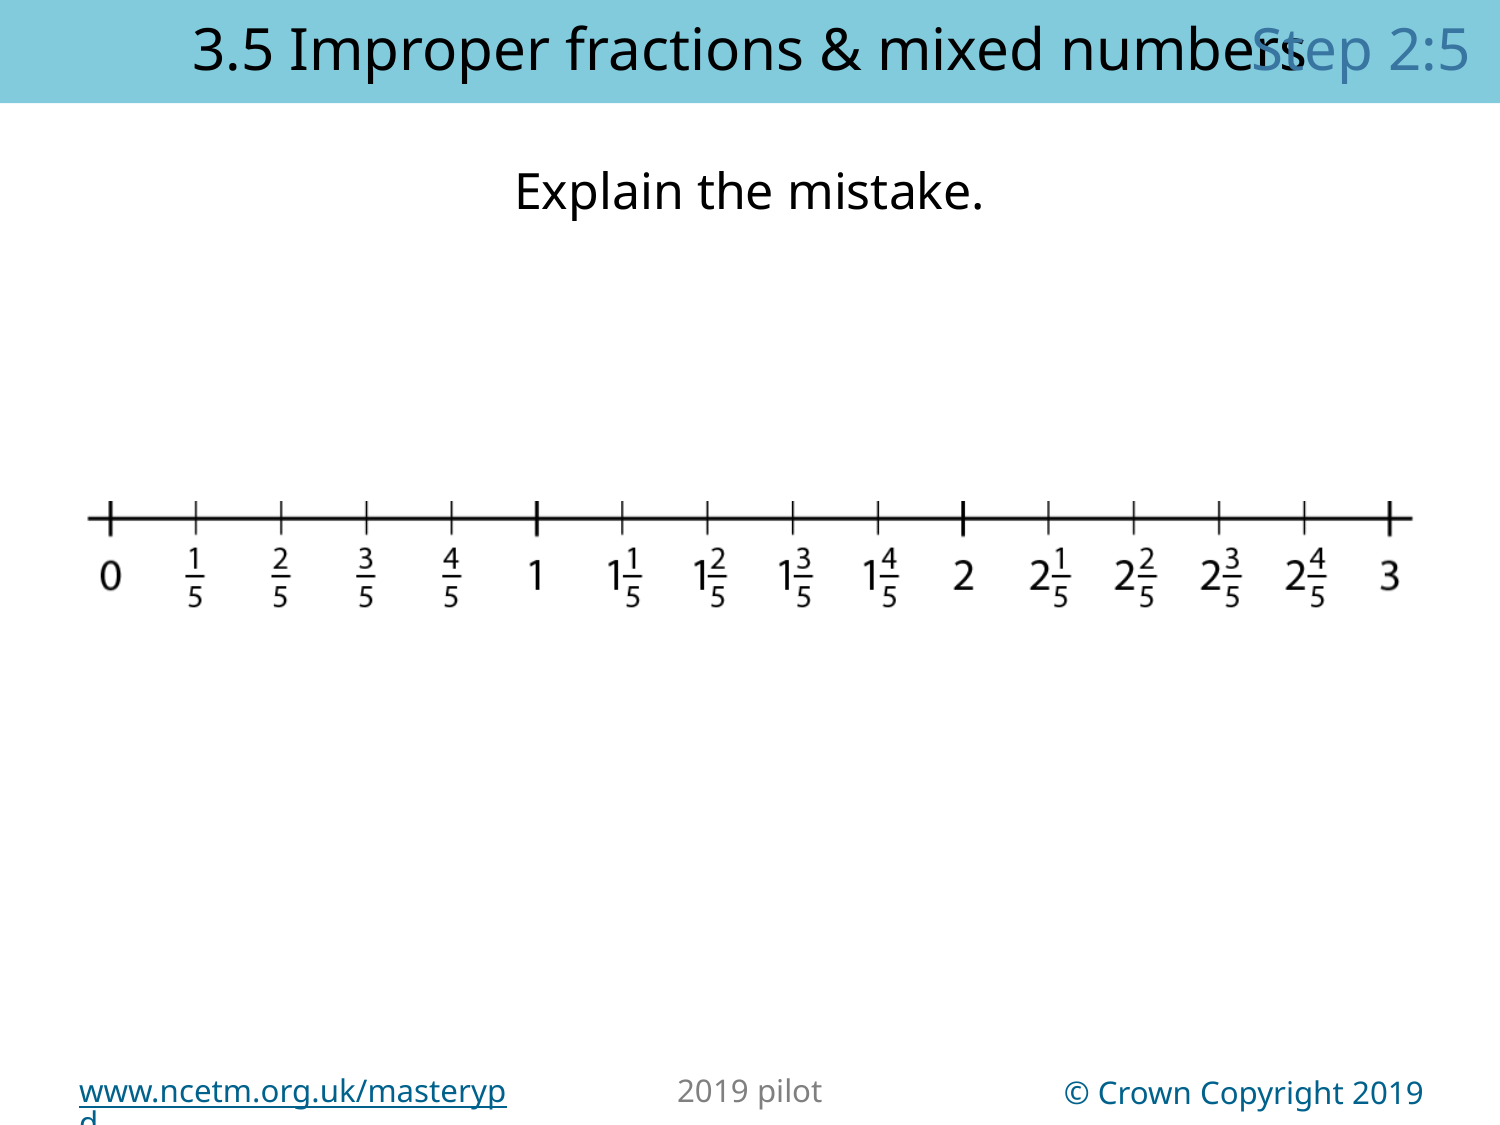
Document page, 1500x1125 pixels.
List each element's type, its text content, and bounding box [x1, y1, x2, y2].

text_box Explain the mistake. [45, 152, 1455, 228]
picture [53, 501, 1450, 650]
list Step 2:5 [0, 0, 1500, 104]
